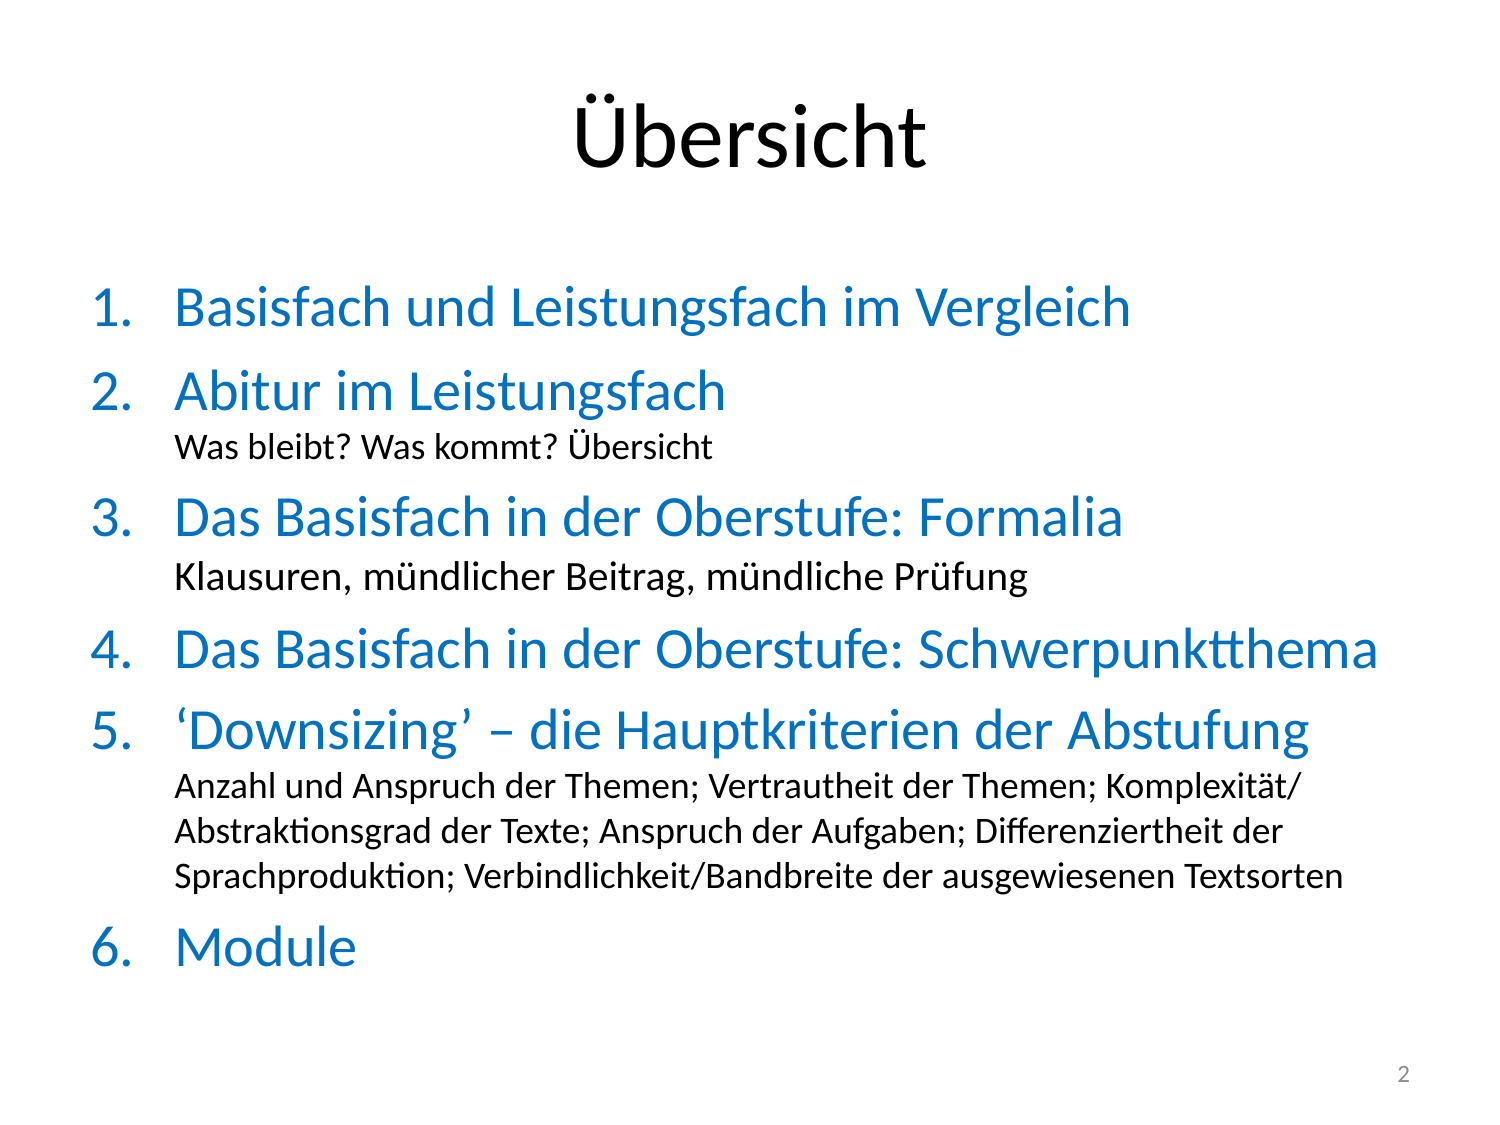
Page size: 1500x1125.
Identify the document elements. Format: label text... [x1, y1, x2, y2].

list Basisfach und Leistungsfach im Vergleich Abitur im Leistungsfach Was bleibt? Was kommt? Übersicht Das Basisfach in der Oberstufe: Formalia Klausuren, mündlicher Beitrag, mündliche Prüfung Das Basisfach in der Oberstufe: Schwerpunktthema ‘Downsizing’ – die Hauptkriterien der Abstufung Anzahl und Anspruch der Themen; Vertrautheit der Themen; Komplexität/ Abstraktionsgrad der Texte; Anspruch der Aufgaben; Differenziertheit der Sprachproduktion; Verbindlichkeit/Bandbreite der ausgewiesenen Textsorten Module [75, 261, 1425, 1004]
title Übersicht [75, 37, 1425, 225]
slide_number 2 [1074, 1042, 1425, 1103]
